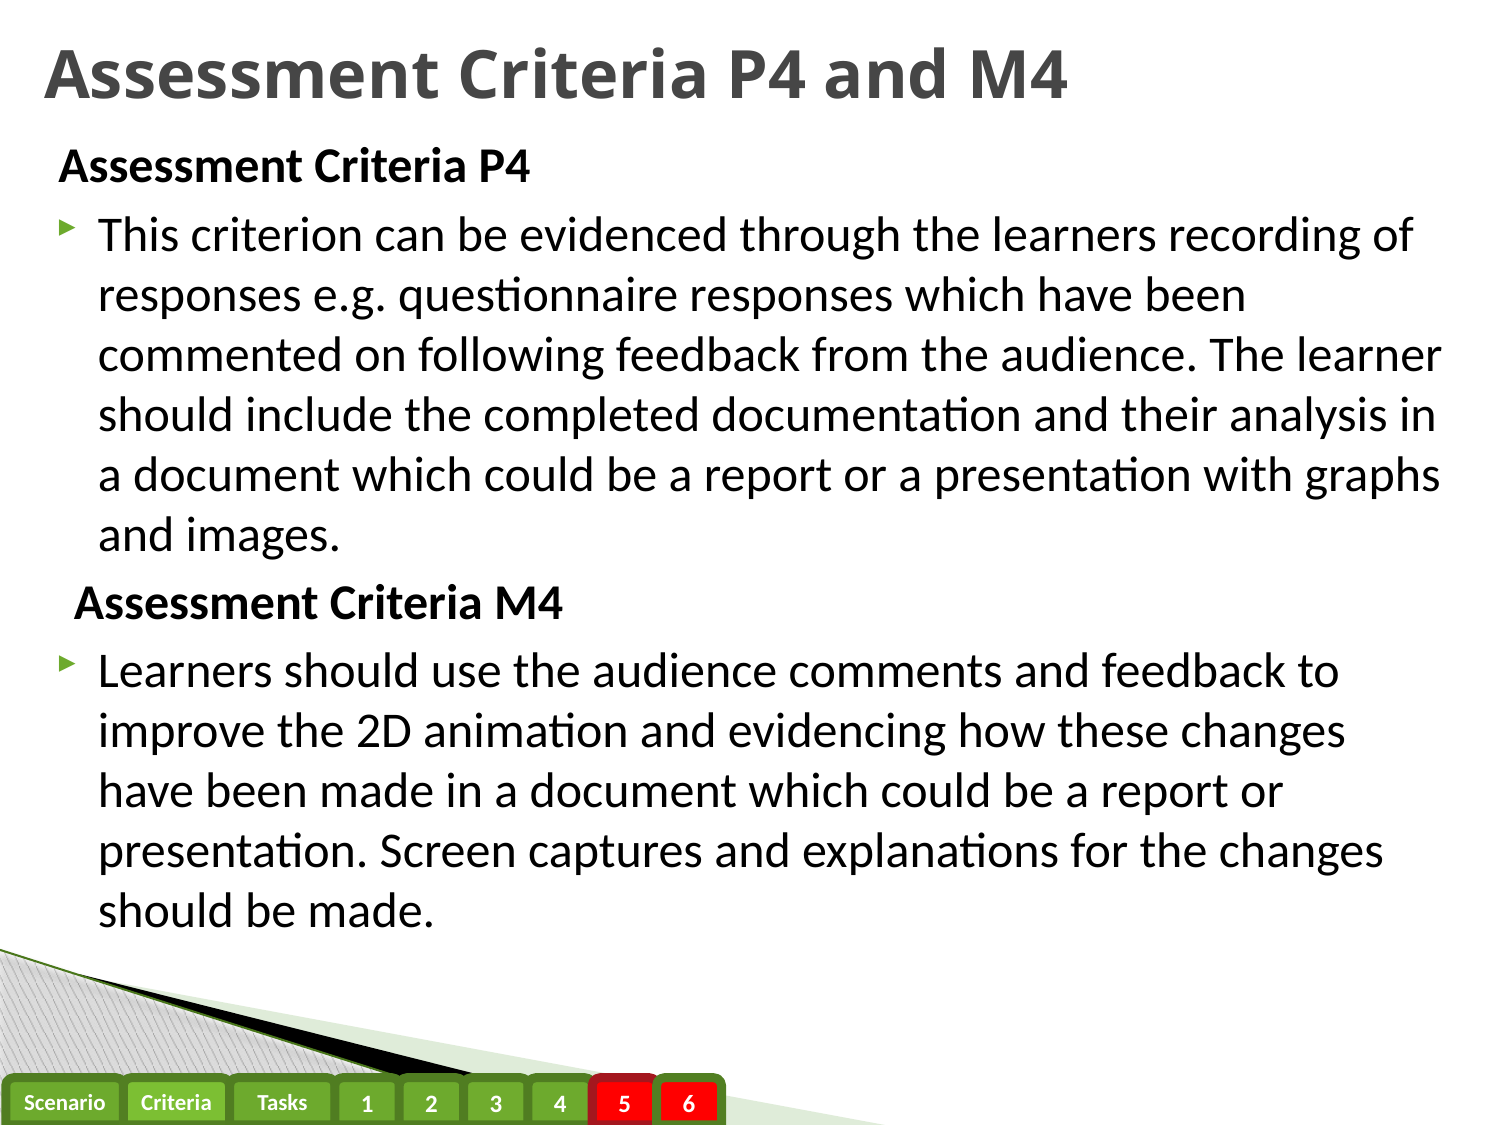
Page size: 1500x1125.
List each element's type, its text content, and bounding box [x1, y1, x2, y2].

list Assessment Criteria P4 This criterion can be evidenced through the learners recording of responses e.g. questionnaire responses which have been commented on following feedback from the audience. The learner should include the completed documentation and their analysis in a document which could be a report or a presentation with graphs and images. Assessment Criteria M4 Learners should use the audience comments and feedback to improve the 2D animation and evidencing how these changes have been made in a document which could be a report or presentation. Screen captures and explanations for the changes should be made. [41, 126, 1459, 1035]
title Assessment Criteria P4 and M4 [29, 19, 1471, 126]
